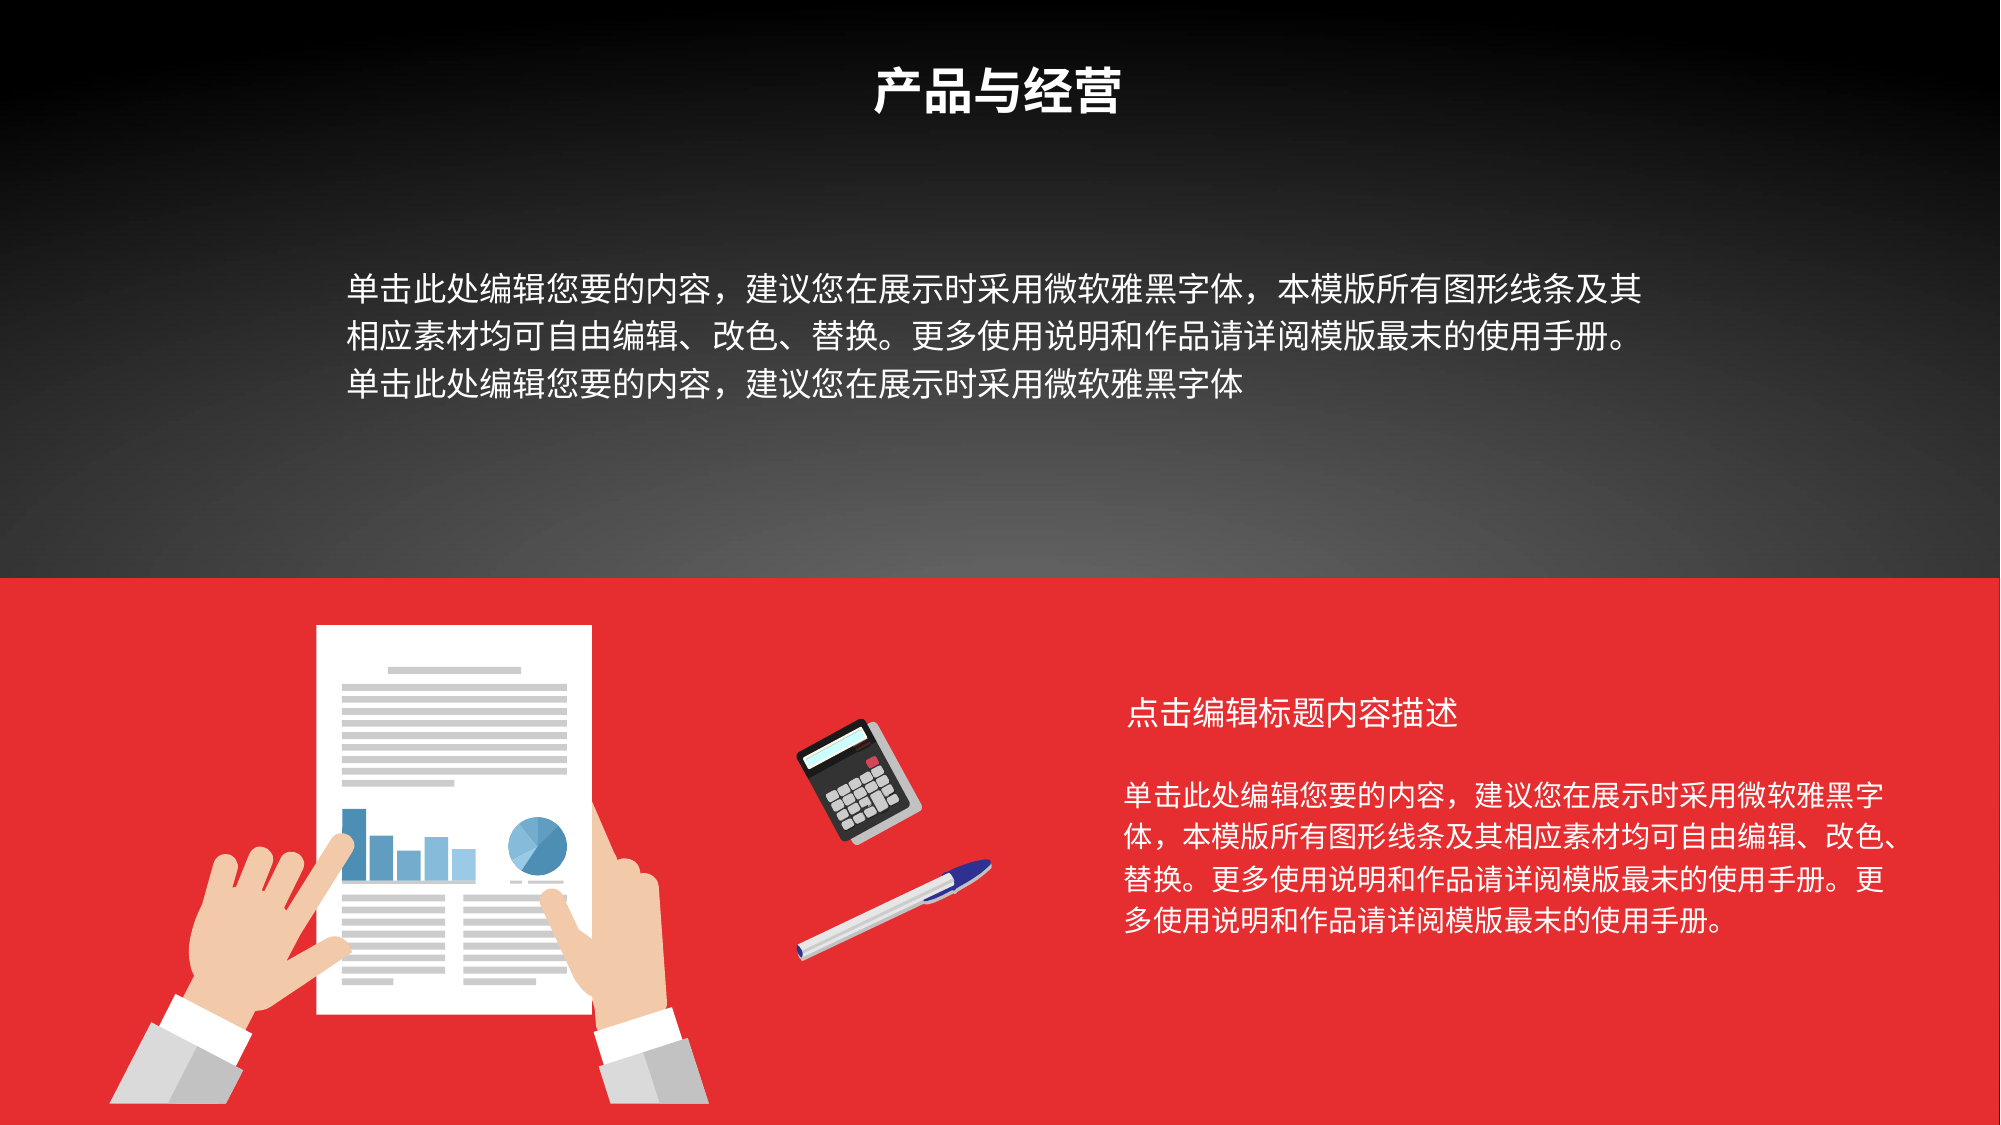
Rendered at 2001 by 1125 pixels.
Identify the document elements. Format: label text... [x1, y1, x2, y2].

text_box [109, 625, 992, 1104]
text_box 产品与经营 [630, 52, 1366, 127]
picture [0, 0, 2000, 578]
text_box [1109, 684, 1906, 948]
text_box 单击此处编辑您要的内容，建议您在展示时采用微软雅黑字体，本模版所有图形线条及其相应素材均可自由编辑、改色、替换。更多使用说明和作品请详阅模版最末的使用手册。单击此处编辑您要的内容，建议您在展示时采用微软雅黑字体 [331, 252, 1668, 411]
text_box [0, 578, 2000, 1125]
